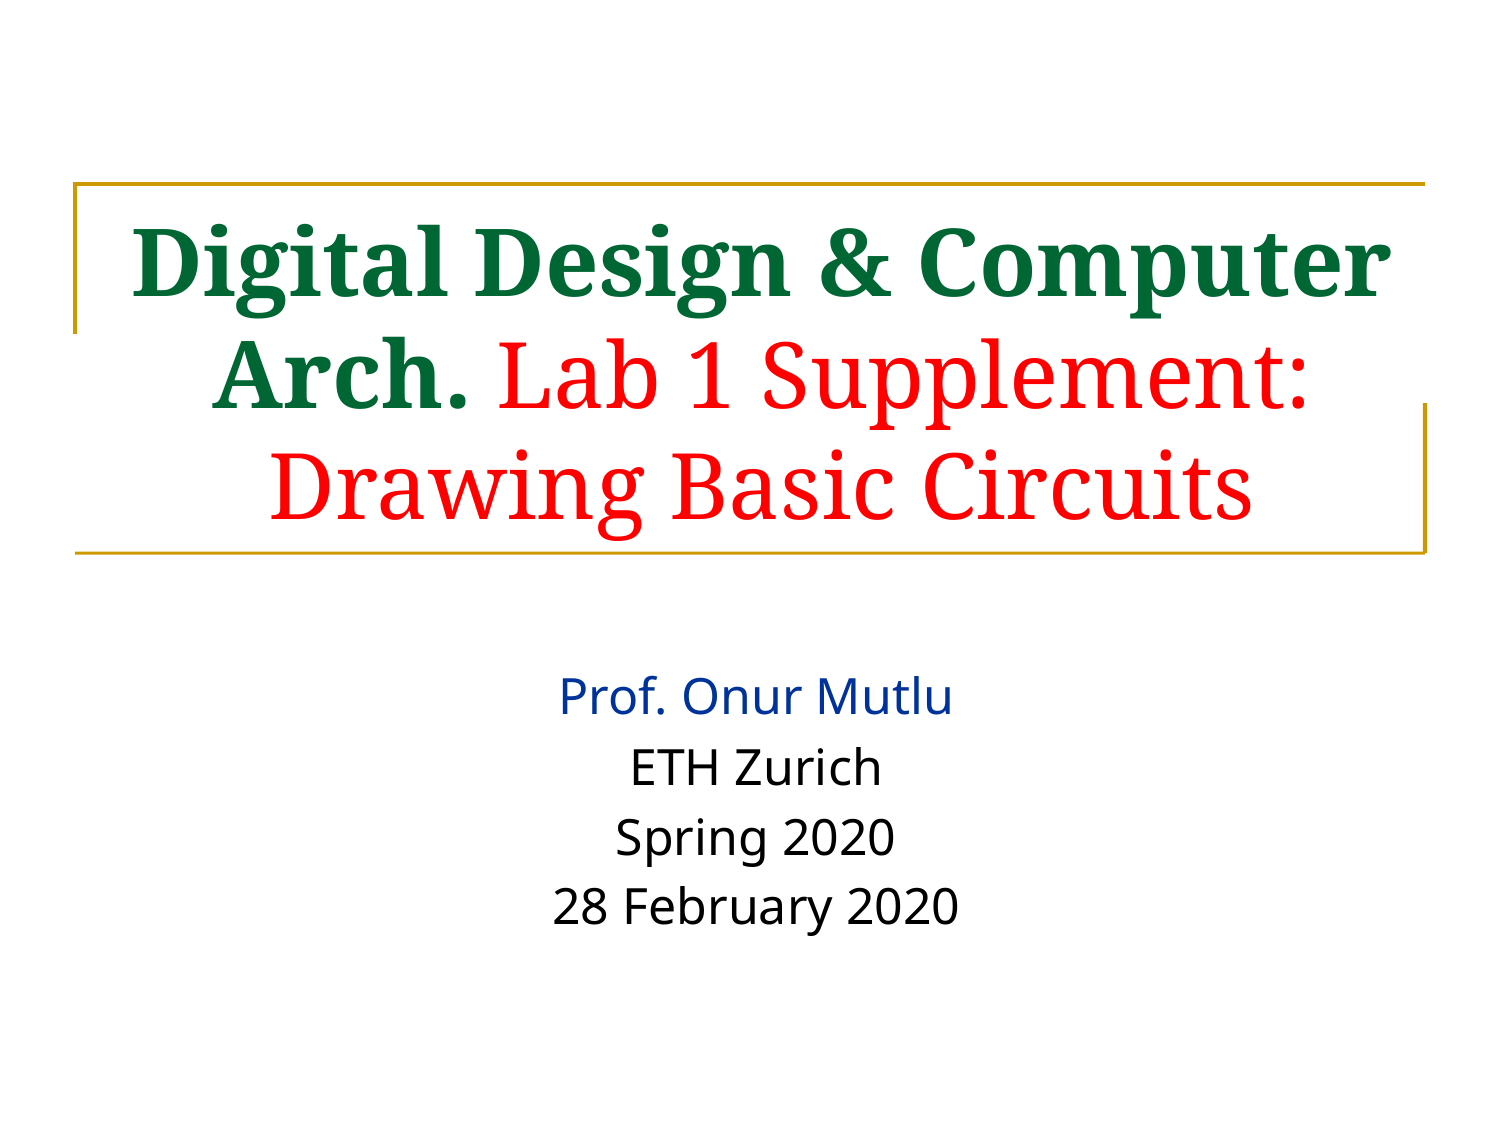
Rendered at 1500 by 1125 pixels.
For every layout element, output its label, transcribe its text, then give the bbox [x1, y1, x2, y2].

title Digital Design & Computer Arch. Lab 1 Supplement: Drawing Basic Circuits [12, 75, 1500, 358]
subtitle Prof. Onur Mutlu ETH Zurich Spring 2020 28 February 2020 [112, 587, 1400, 1064]
